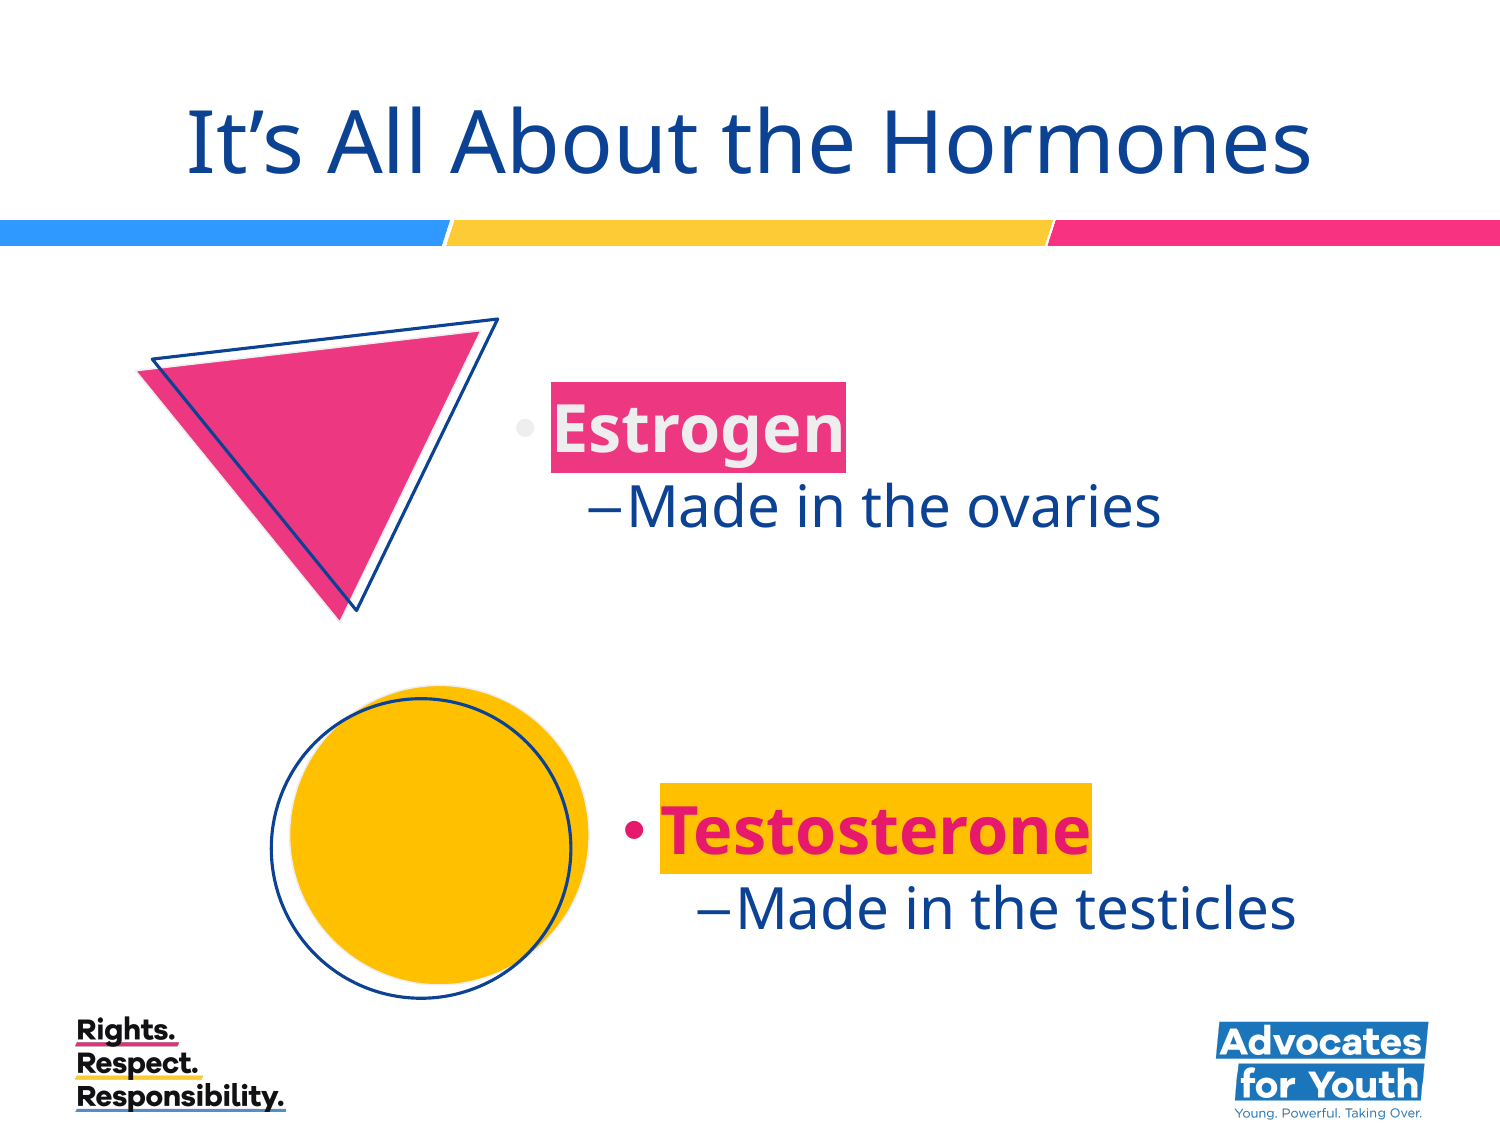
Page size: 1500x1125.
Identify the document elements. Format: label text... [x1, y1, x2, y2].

list Estrogen Made in the ovaries [498, 387, 1232, 826]
picture [0, 207, 1500, 258]
text_box [271, 698, 571, 999]
title It’s All About the Hormones [75, 45, 1425, 233]
list Testosterone Made in the testicles [607, 698, 1341, 1125]
text_box [135, 368, 350, 623]
text_box [343, 685, 590, 961]
text_box [152, 319, 498, 611]
